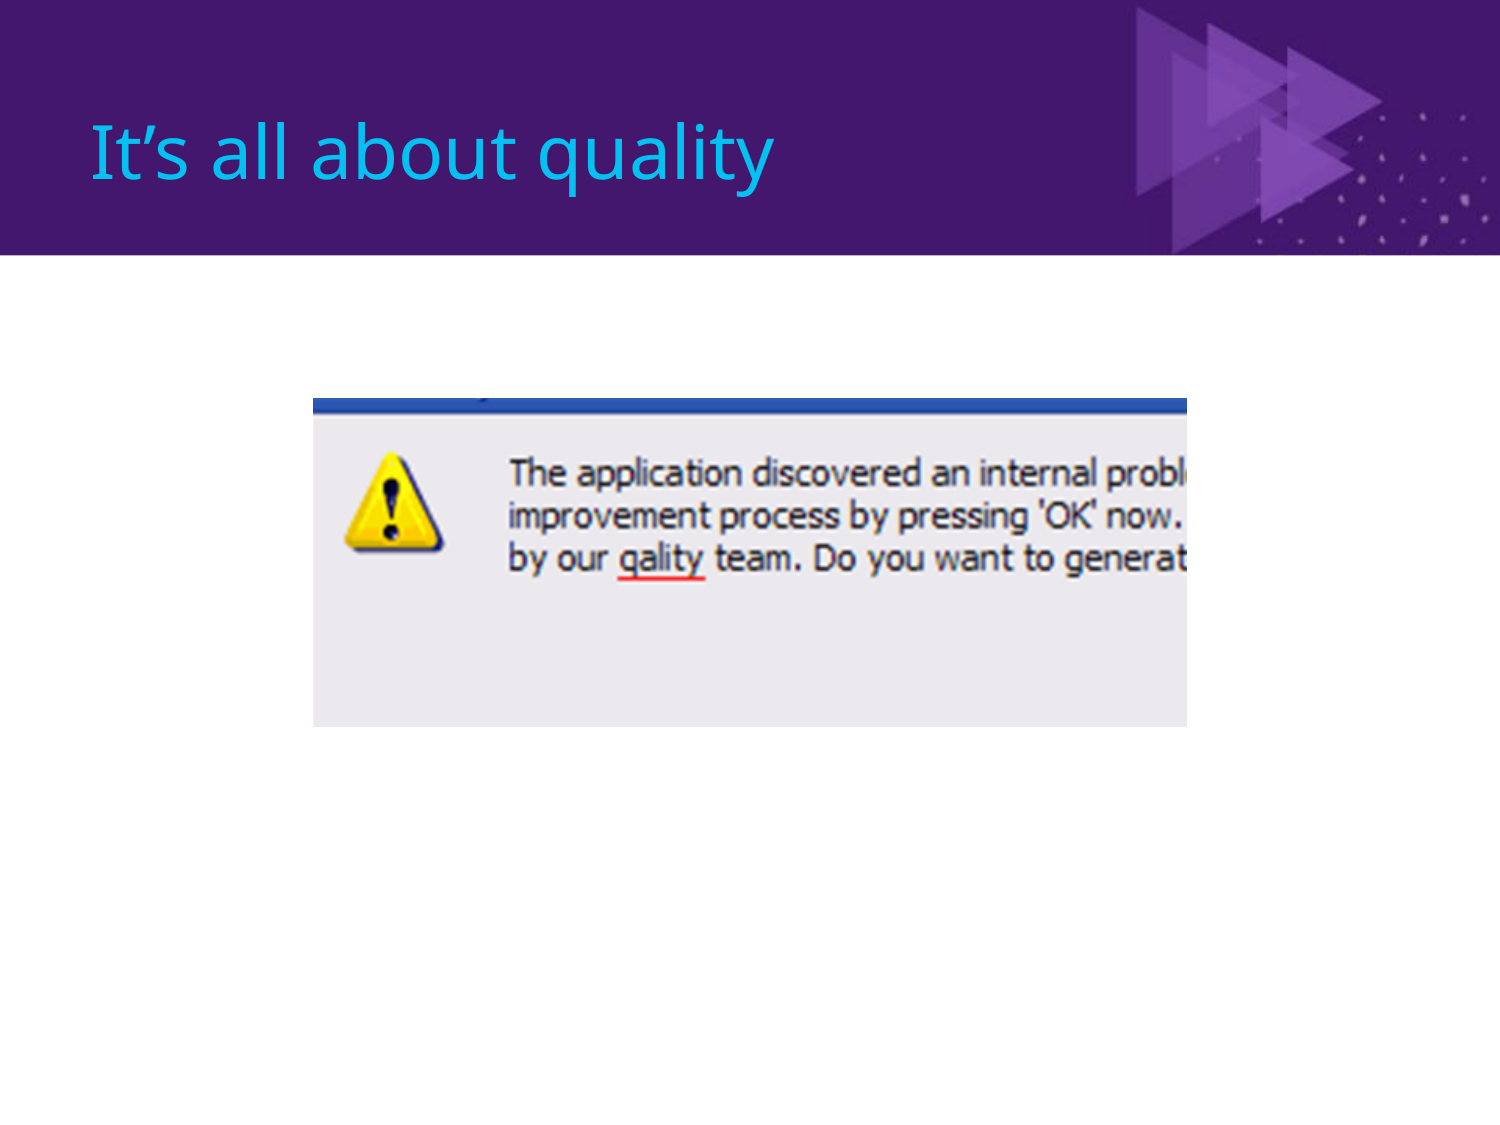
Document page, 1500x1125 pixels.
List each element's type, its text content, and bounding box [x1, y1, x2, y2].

picture [0, 0, 1500, 255]
title It’s all about quality [75, 56, 1425, 244]
picture [312, 398, 1187, 727]
